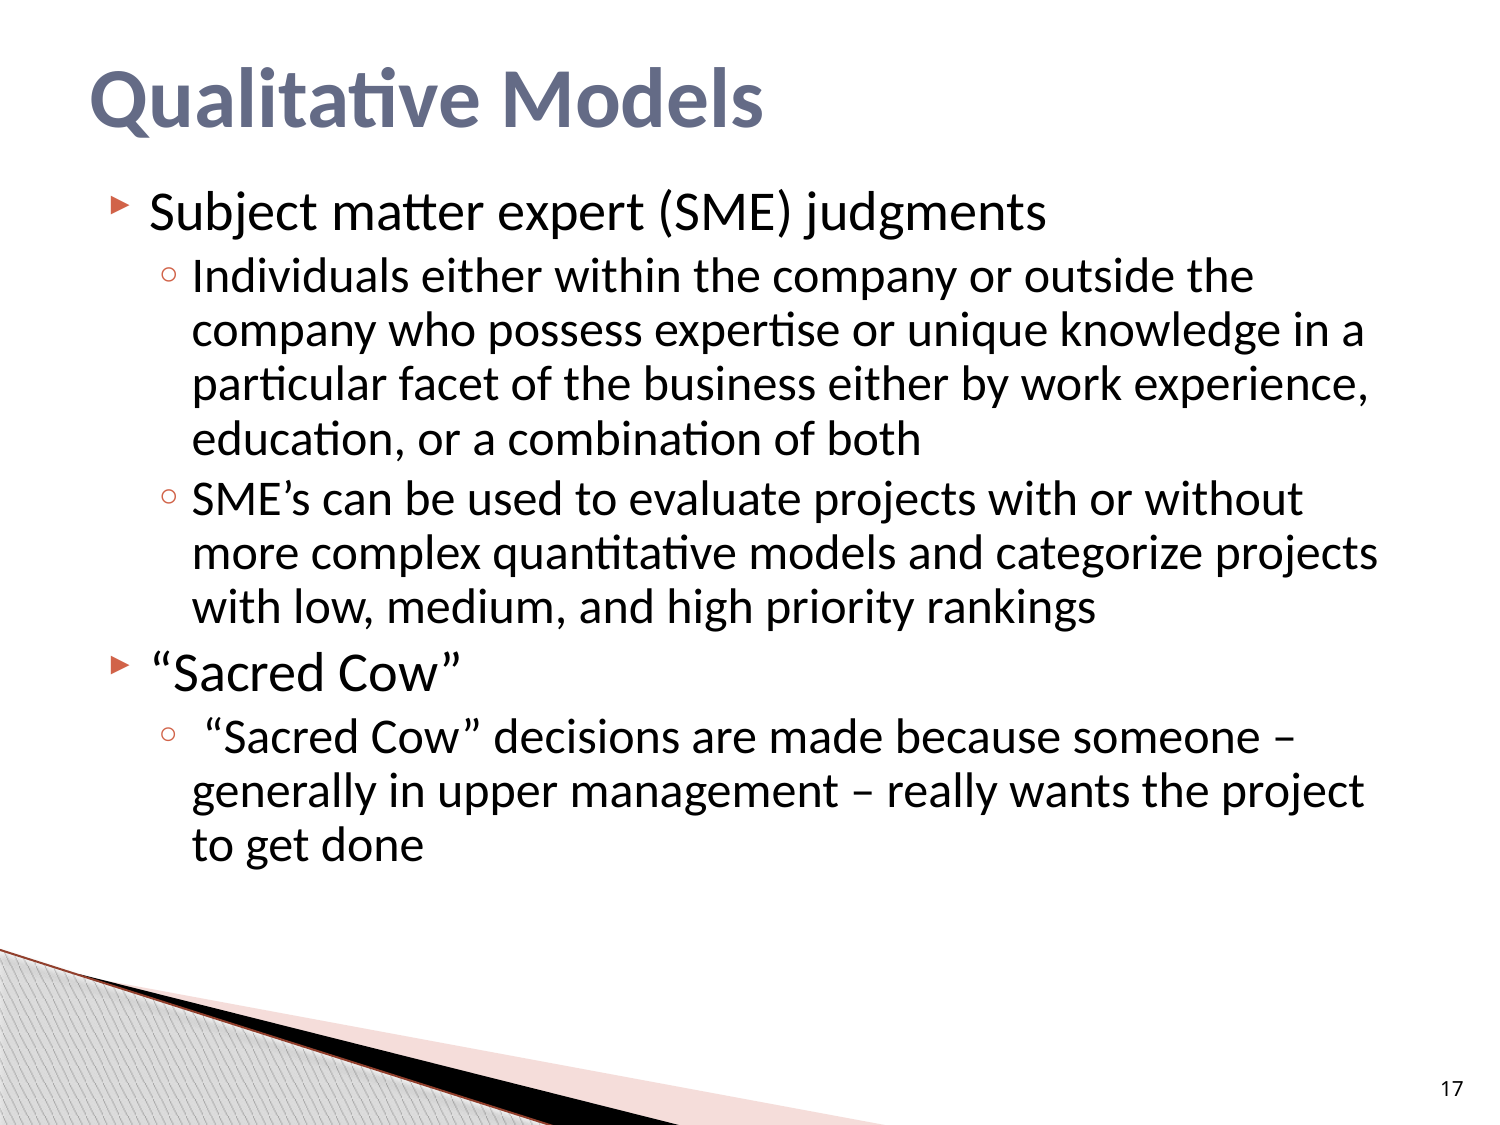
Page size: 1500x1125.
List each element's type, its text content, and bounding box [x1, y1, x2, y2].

list Subject matter expert (SME) judgments Individuals either within the company or outside the company who possess expertise or unique knowledge in a particular facet of the business either by work experience, education, or a combination of both SME’s can be used to evaluate projects with or without more complex quantitative models and categorize projects with low, medium, and high priority rankings “Sacred Cow” “Sacred Cow” decisions are made because someone – generally in upper management – really wants the project to get done [75, 174, 1425, 950]
slide_number 17 [1418, 1051, 1479, 1112]
title Qualitative Models [75, 0, 1425, 174]
